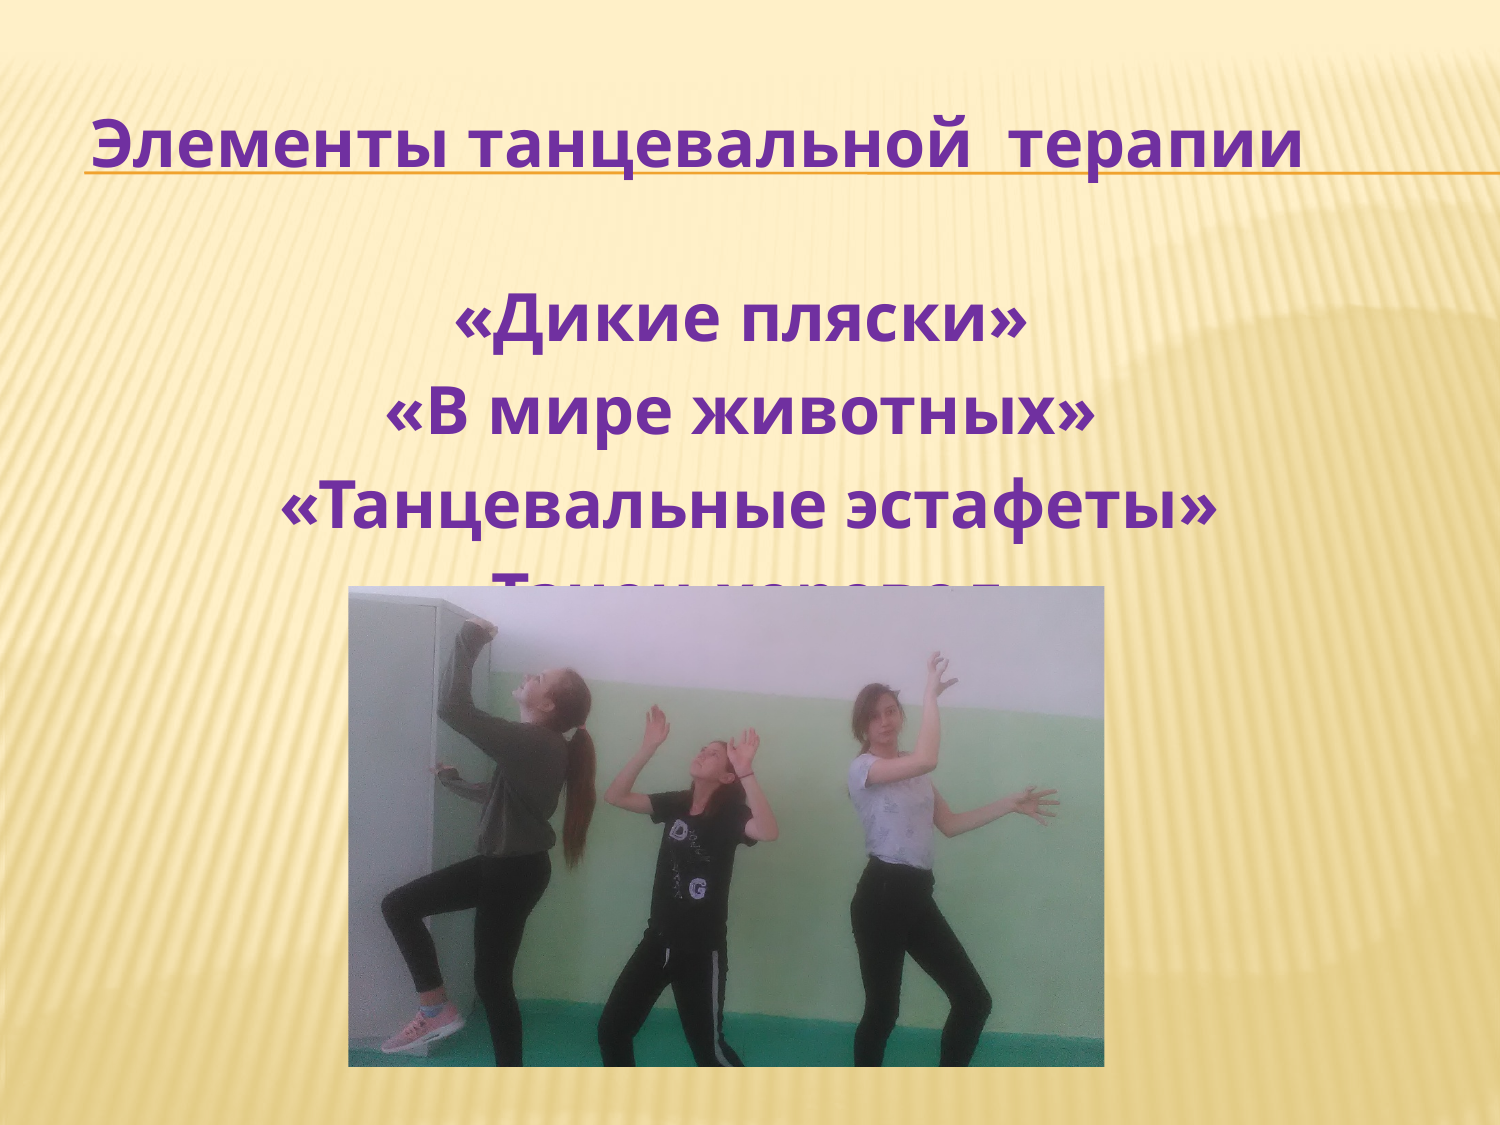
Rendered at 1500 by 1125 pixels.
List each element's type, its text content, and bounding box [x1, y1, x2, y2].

picture [348, 585, 1105, 1068]
list Элементы танцевальной терапии «Дикие пляски» «В мире животных» «Танцевальные эстафеты» «Танец-хоровод» [75, 93, 1425, 1005]
